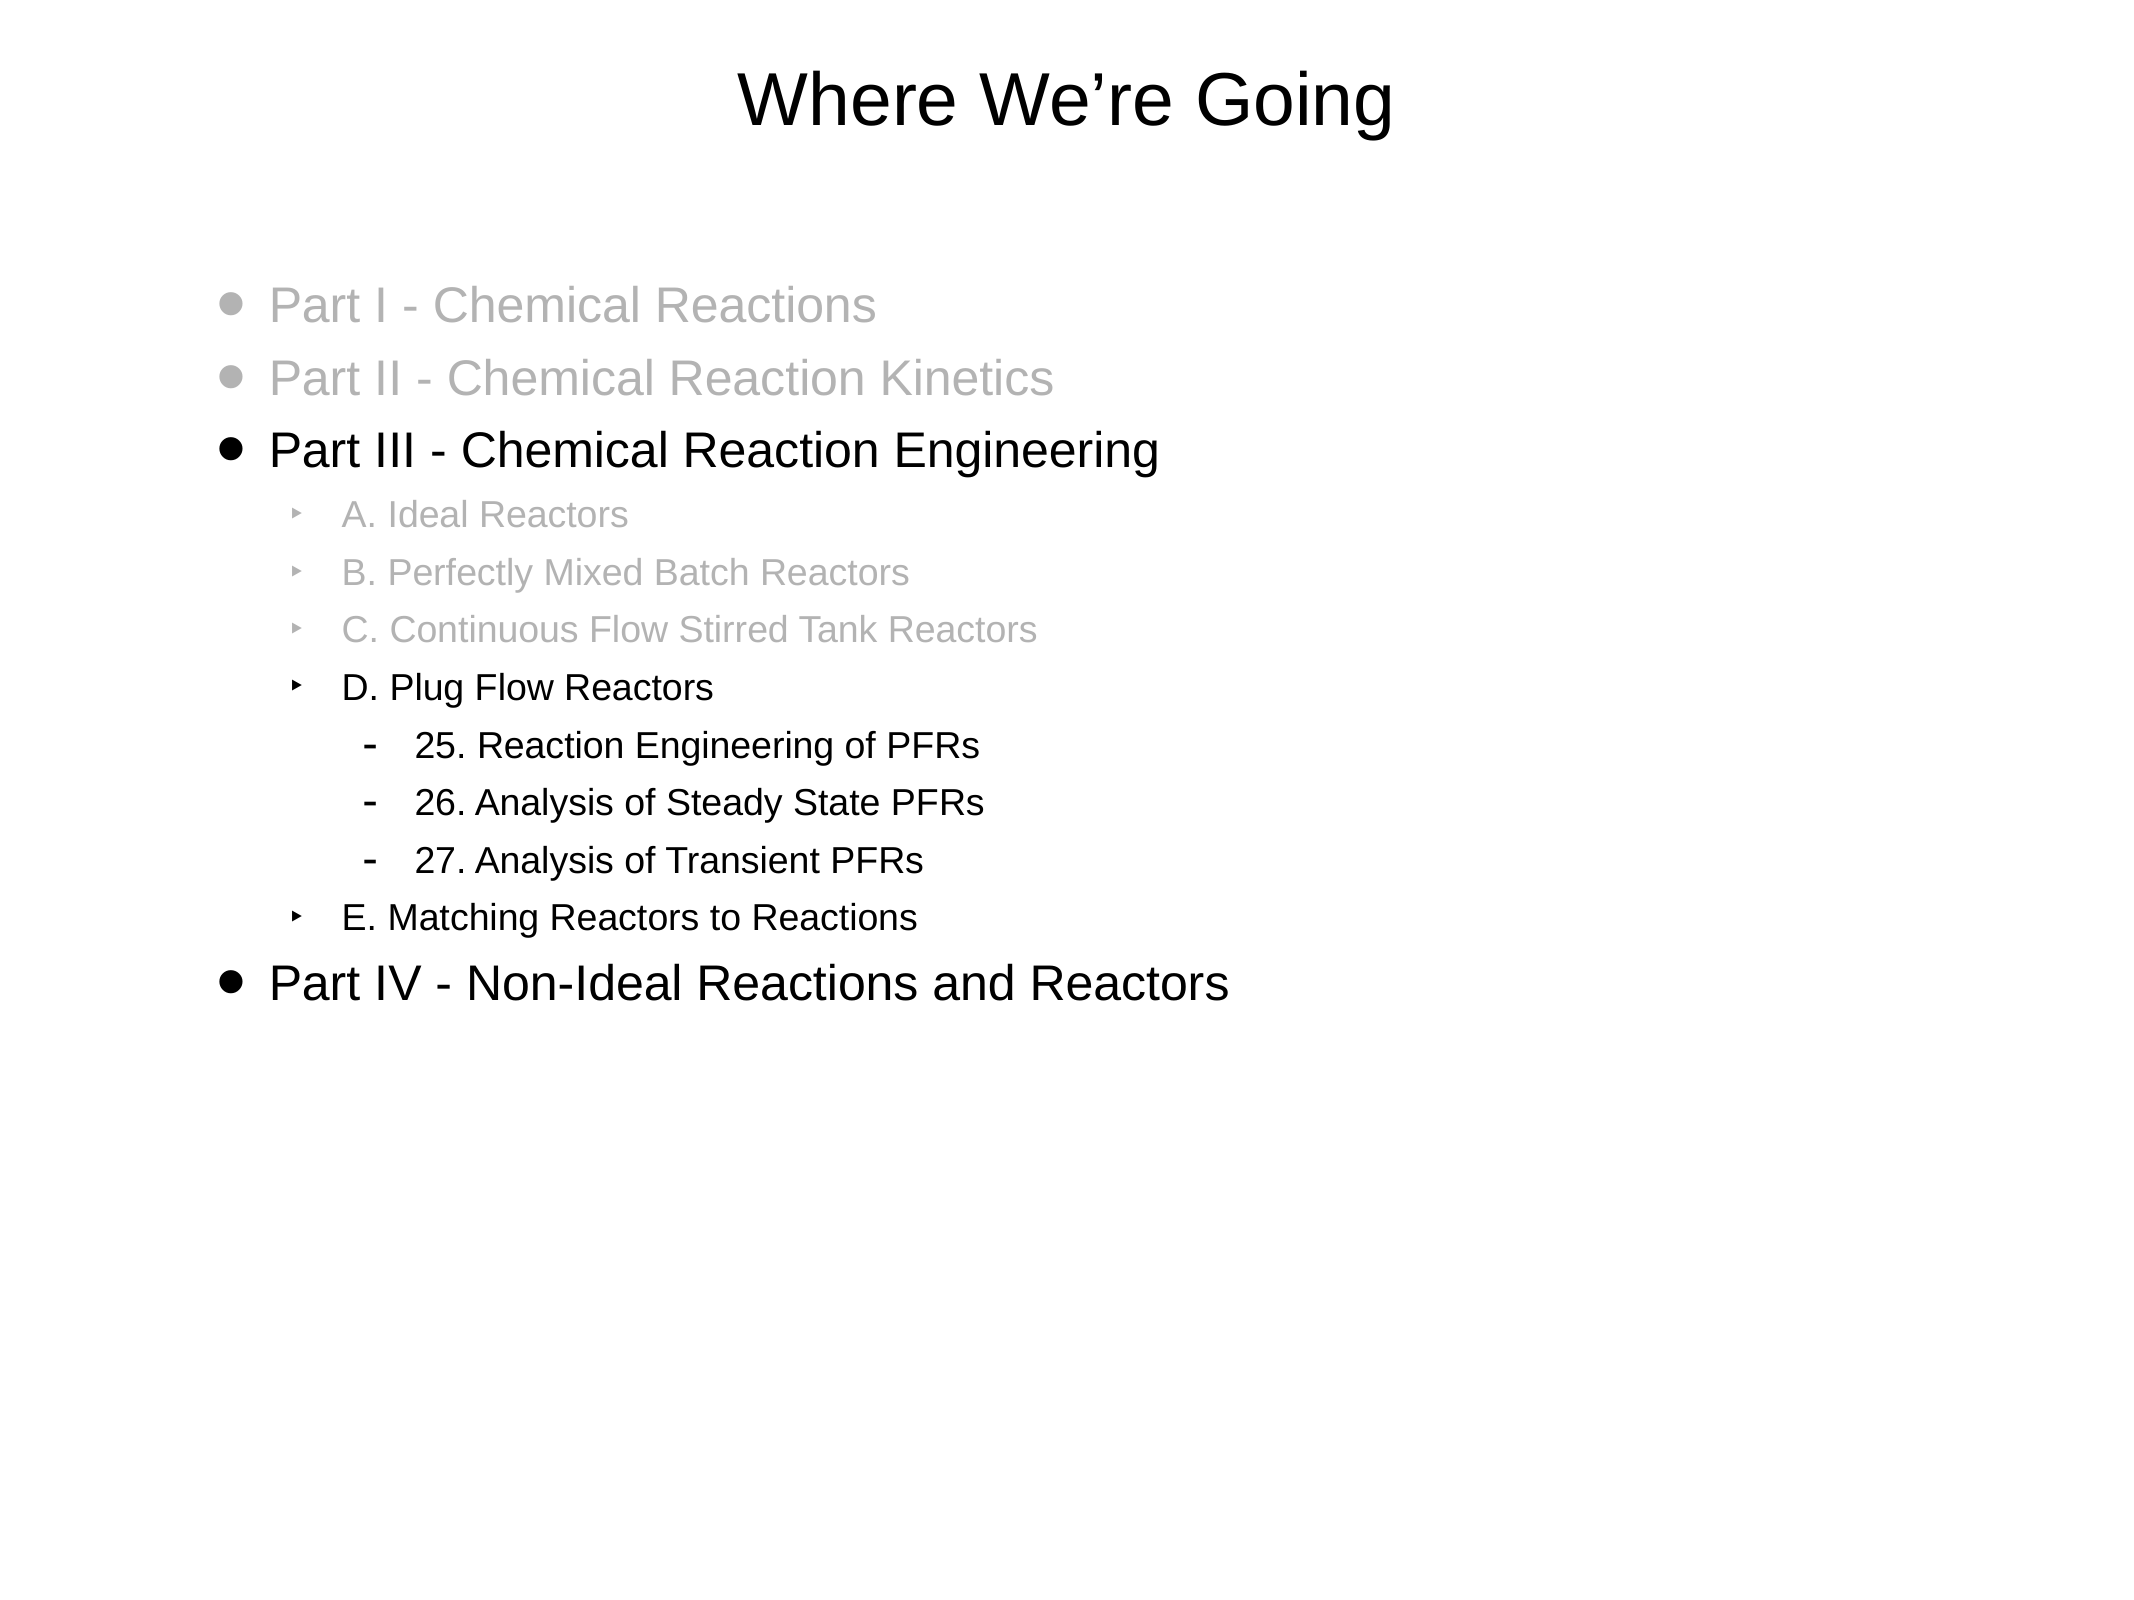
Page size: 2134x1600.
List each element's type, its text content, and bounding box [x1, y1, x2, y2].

title Where We’re Going [208, 41, 1925, 250]
list Part I - Chemical Reactions Part II - Chemical Reaction Kinetics Part III - Chemical Reaction Engineering A. Ideal Reactors B. Perfectly Mixed Batch Reactors C. Continuous Flow Stirred Tank Reactors D. Plug Flow Reactors 25. Reaction Engineering of PFRs 26. Analysis of Steady State PFRs 27. Analysis of Transient PFRs E. Matching Reactors to Reactions Part IV - Non-Ideal Reactions and Reactors [208, 264, 1925, 1463]
